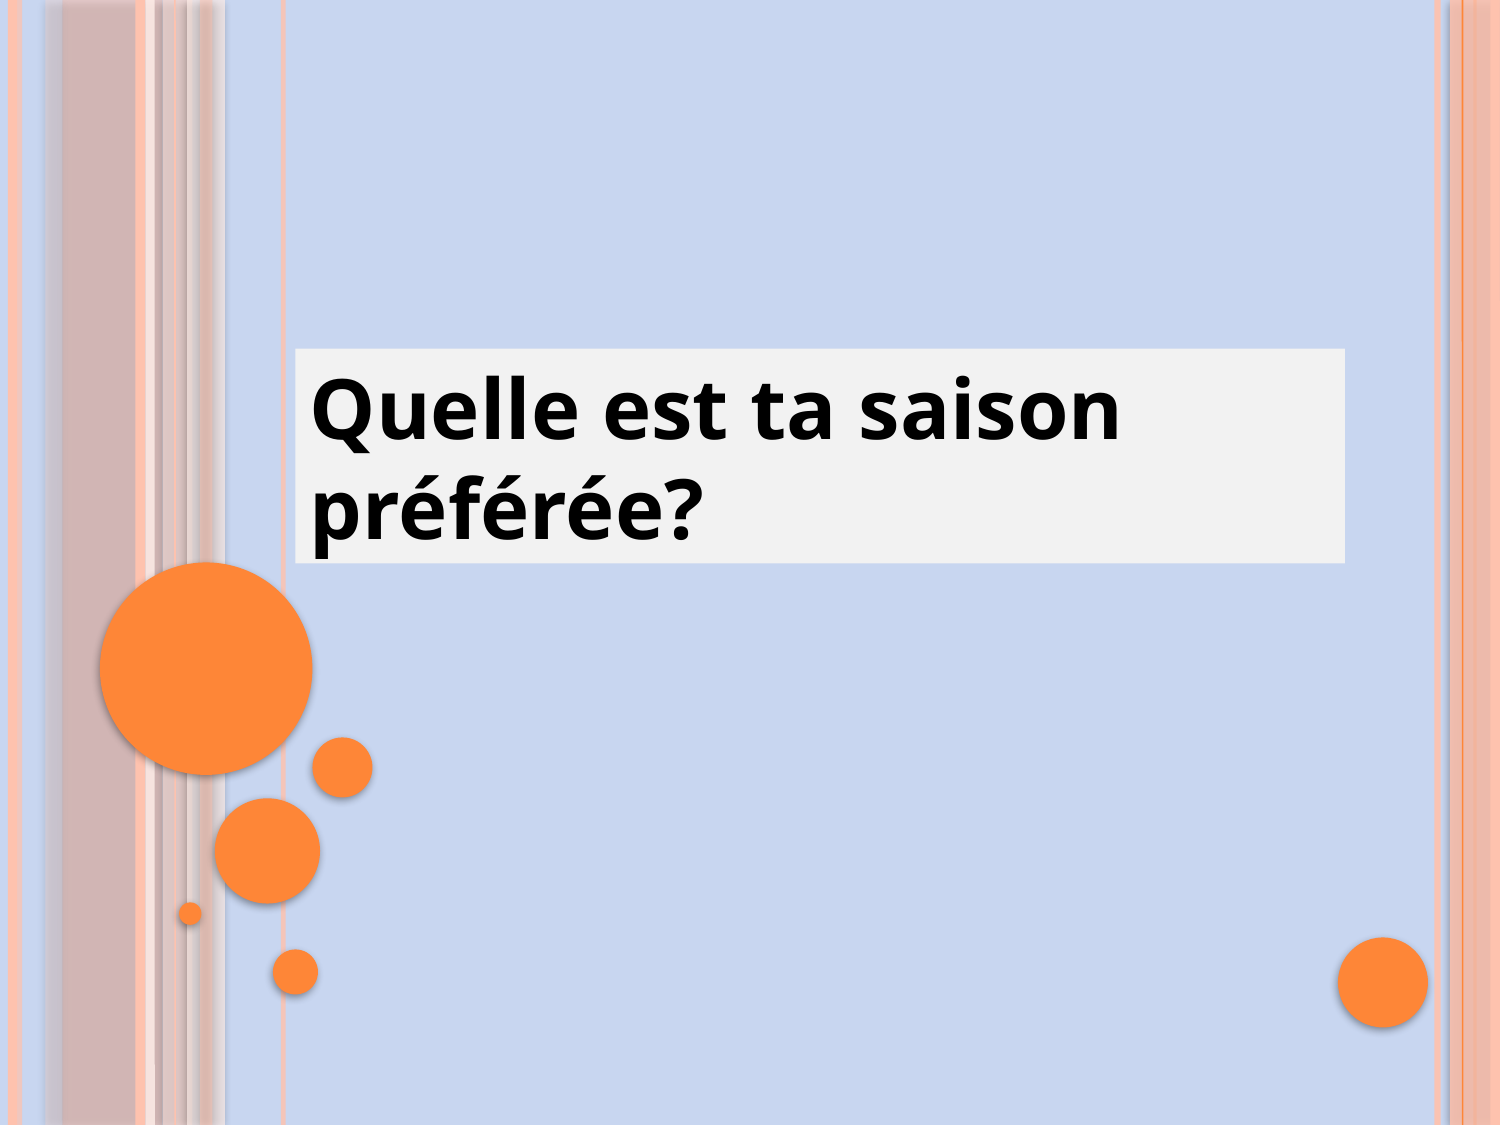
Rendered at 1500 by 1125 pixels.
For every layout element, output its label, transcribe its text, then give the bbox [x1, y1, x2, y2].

text_box Quelle est ta saison préférée? [295, 348, 1345, 564]
